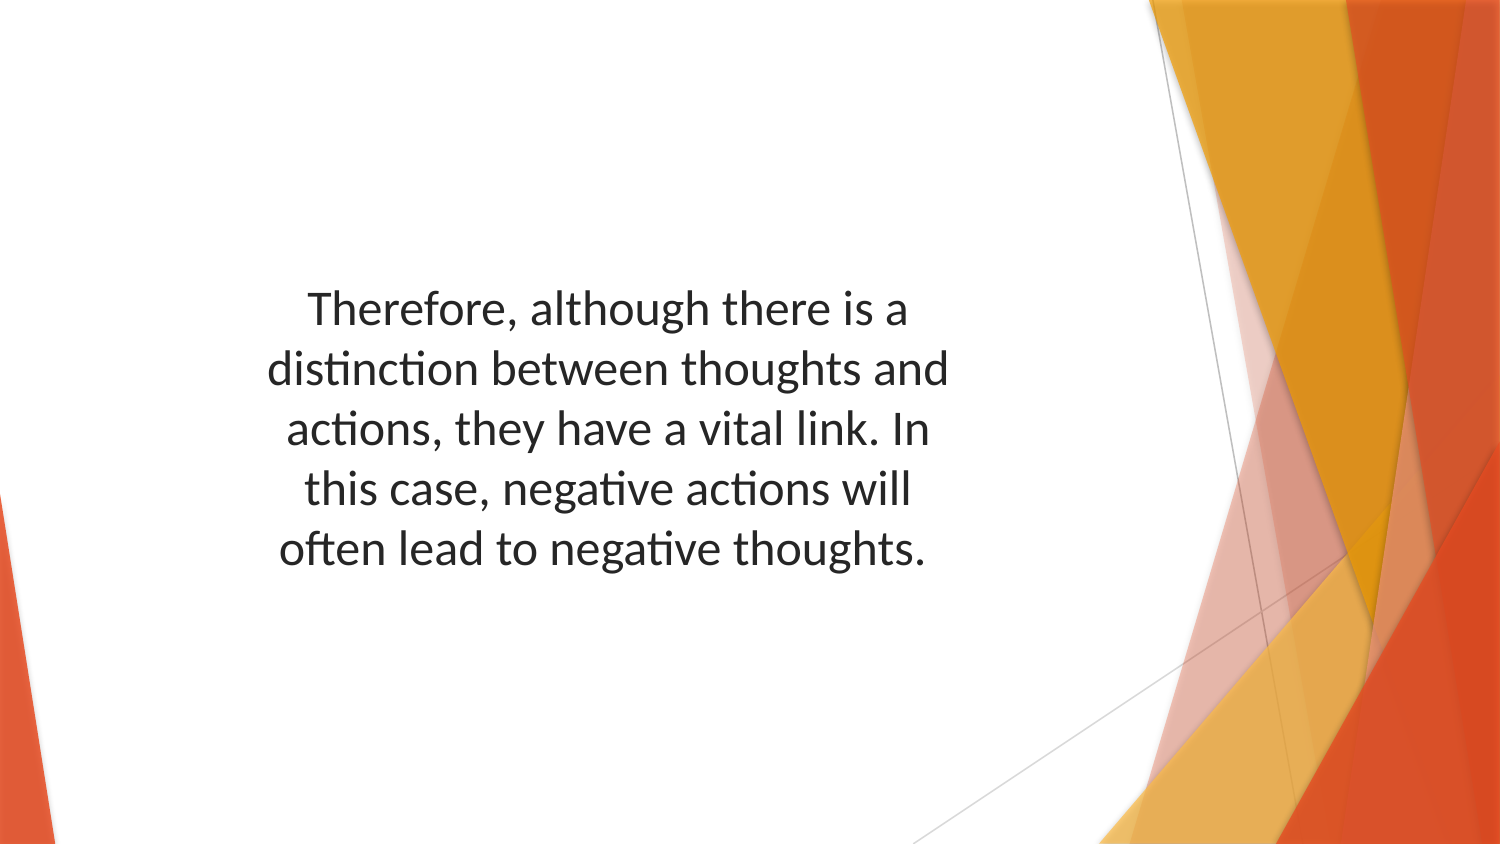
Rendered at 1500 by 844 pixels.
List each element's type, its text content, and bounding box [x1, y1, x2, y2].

list Therefore, although there is a distinction between thoughts and actions, they have a vital link. In this case, negative actions will often lead to negative thoughts. [242, 268, 975, 611]
